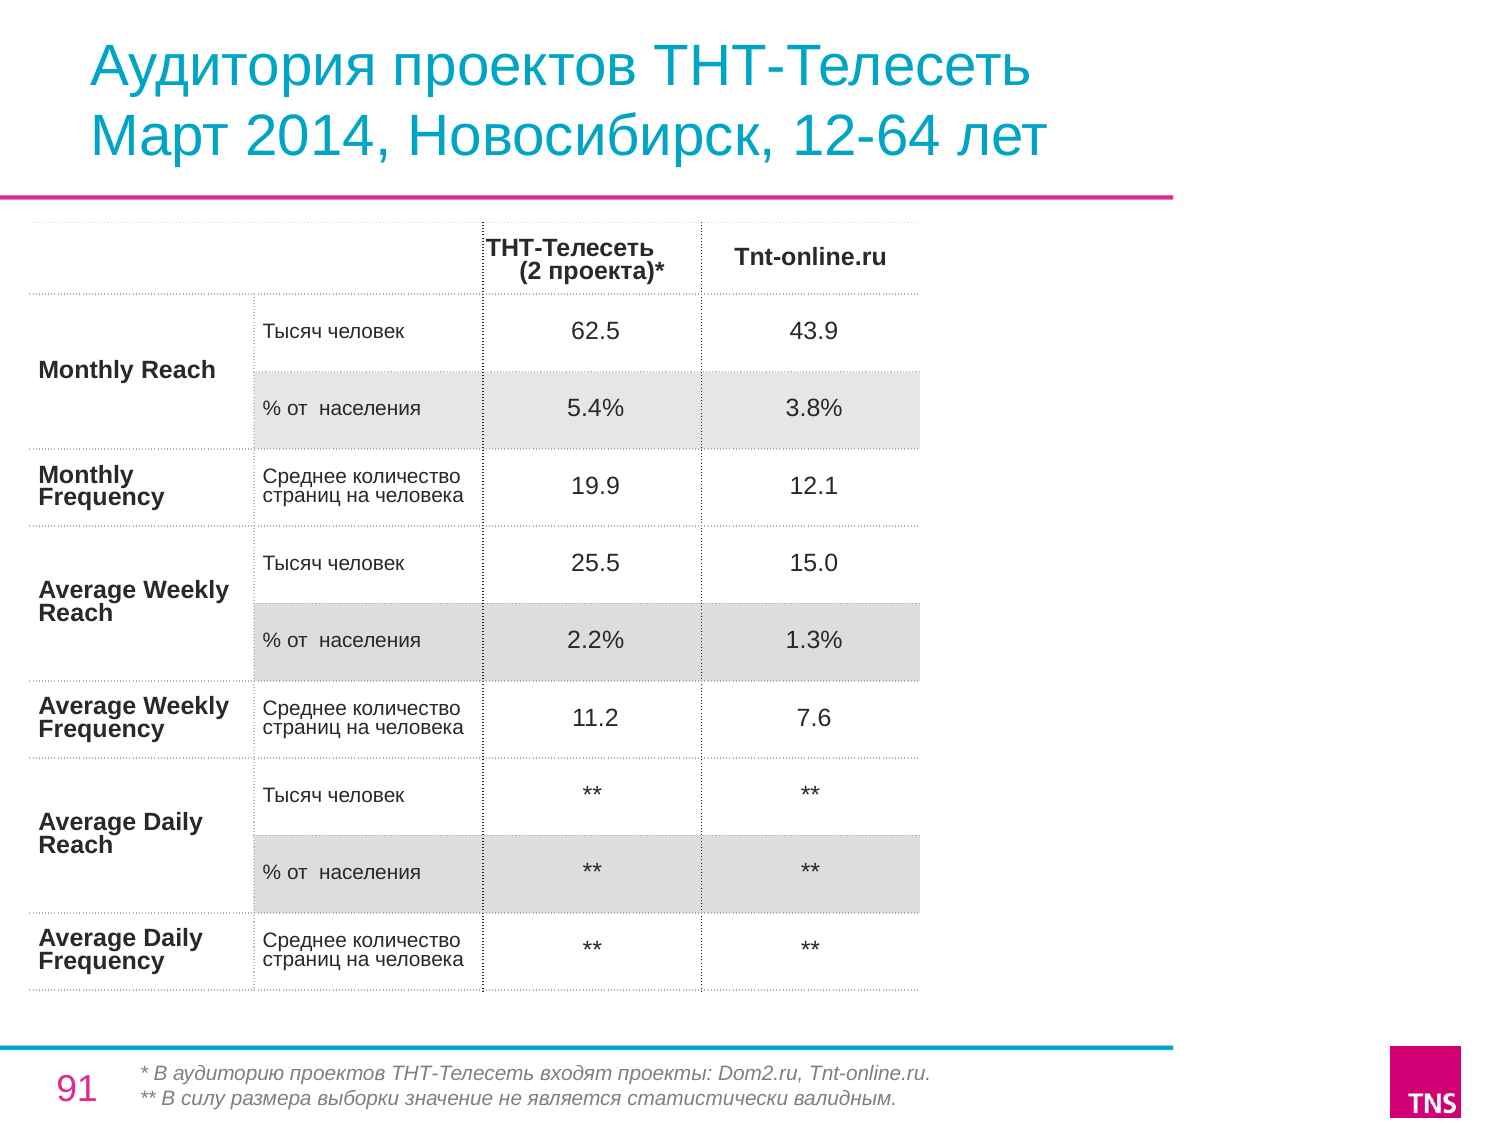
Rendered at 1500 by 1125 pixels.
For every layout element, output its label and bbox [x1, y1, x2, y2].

title [74, 8, 1476, 187]
slide_number [40, 1055, 392, 1125]
picture [0, 0, 1500, 1125]
table_cell [29, 294, 920, 990]
text_box [124, 1052, 1463, 1117]
table_header [29, 223, 920, 294]
